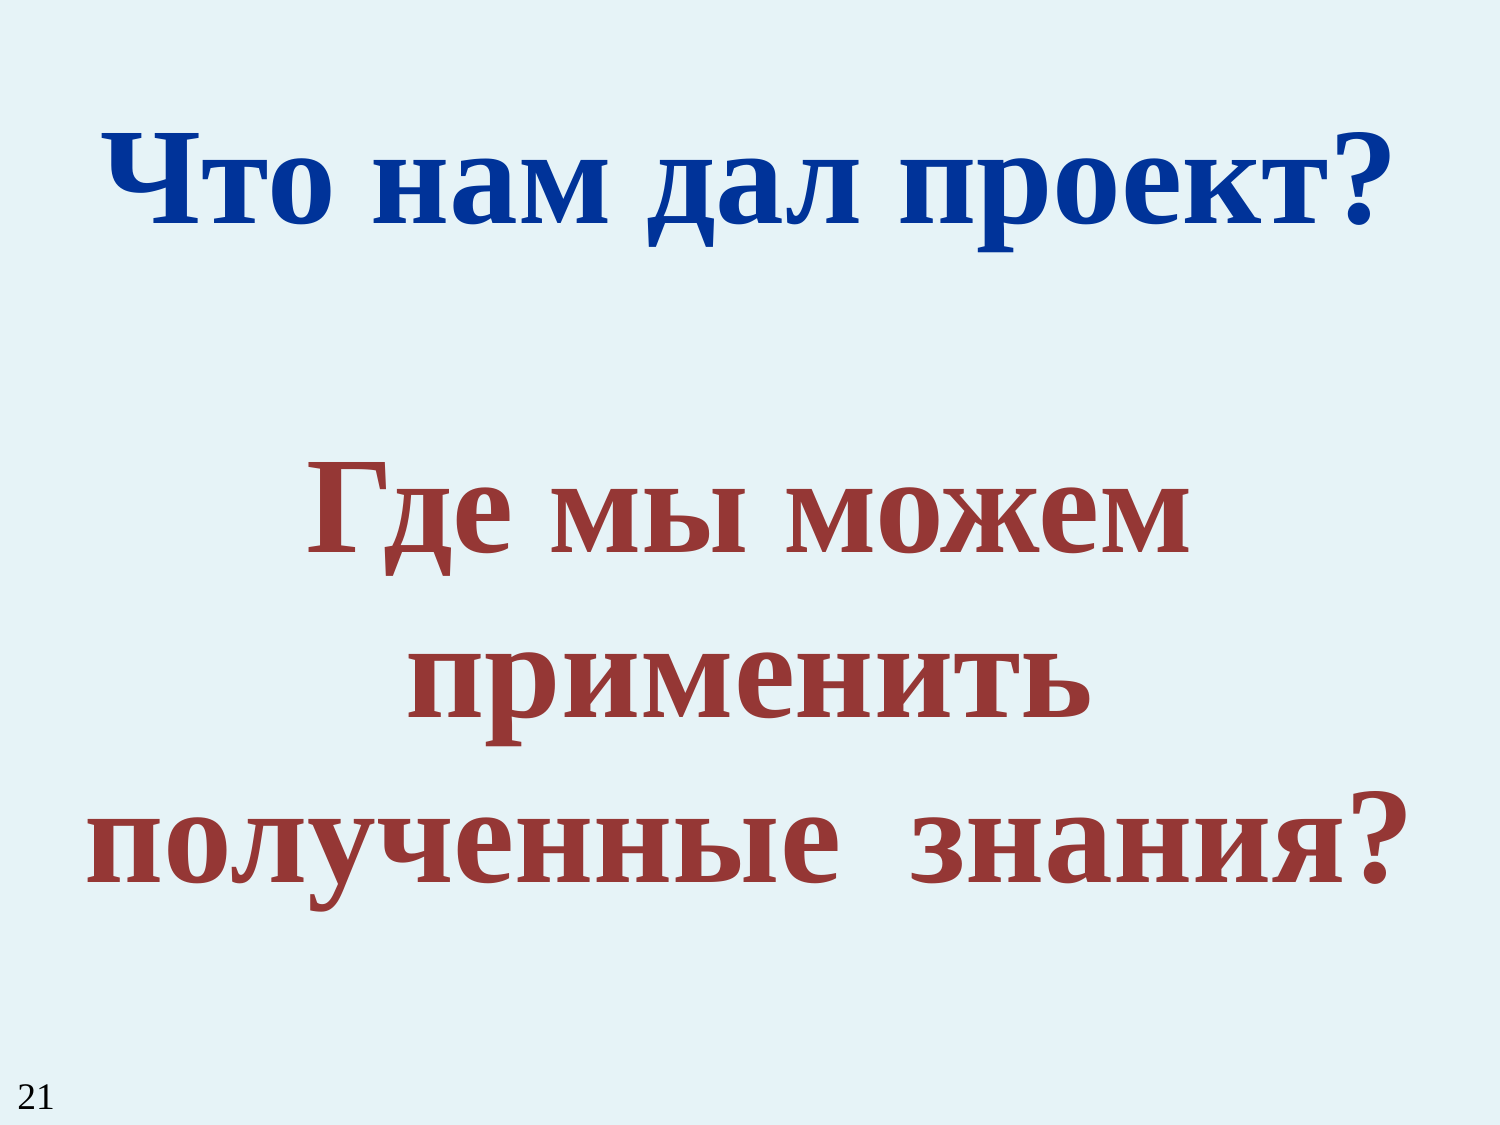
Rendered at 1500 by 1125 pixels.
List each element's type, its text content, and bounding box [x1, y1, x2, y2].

text_box 21 [2, 1064, 74, 1125]
text_box Что нам дал проект? Где мы можем применить полученные знания? [0, 78, 1500, 918]
